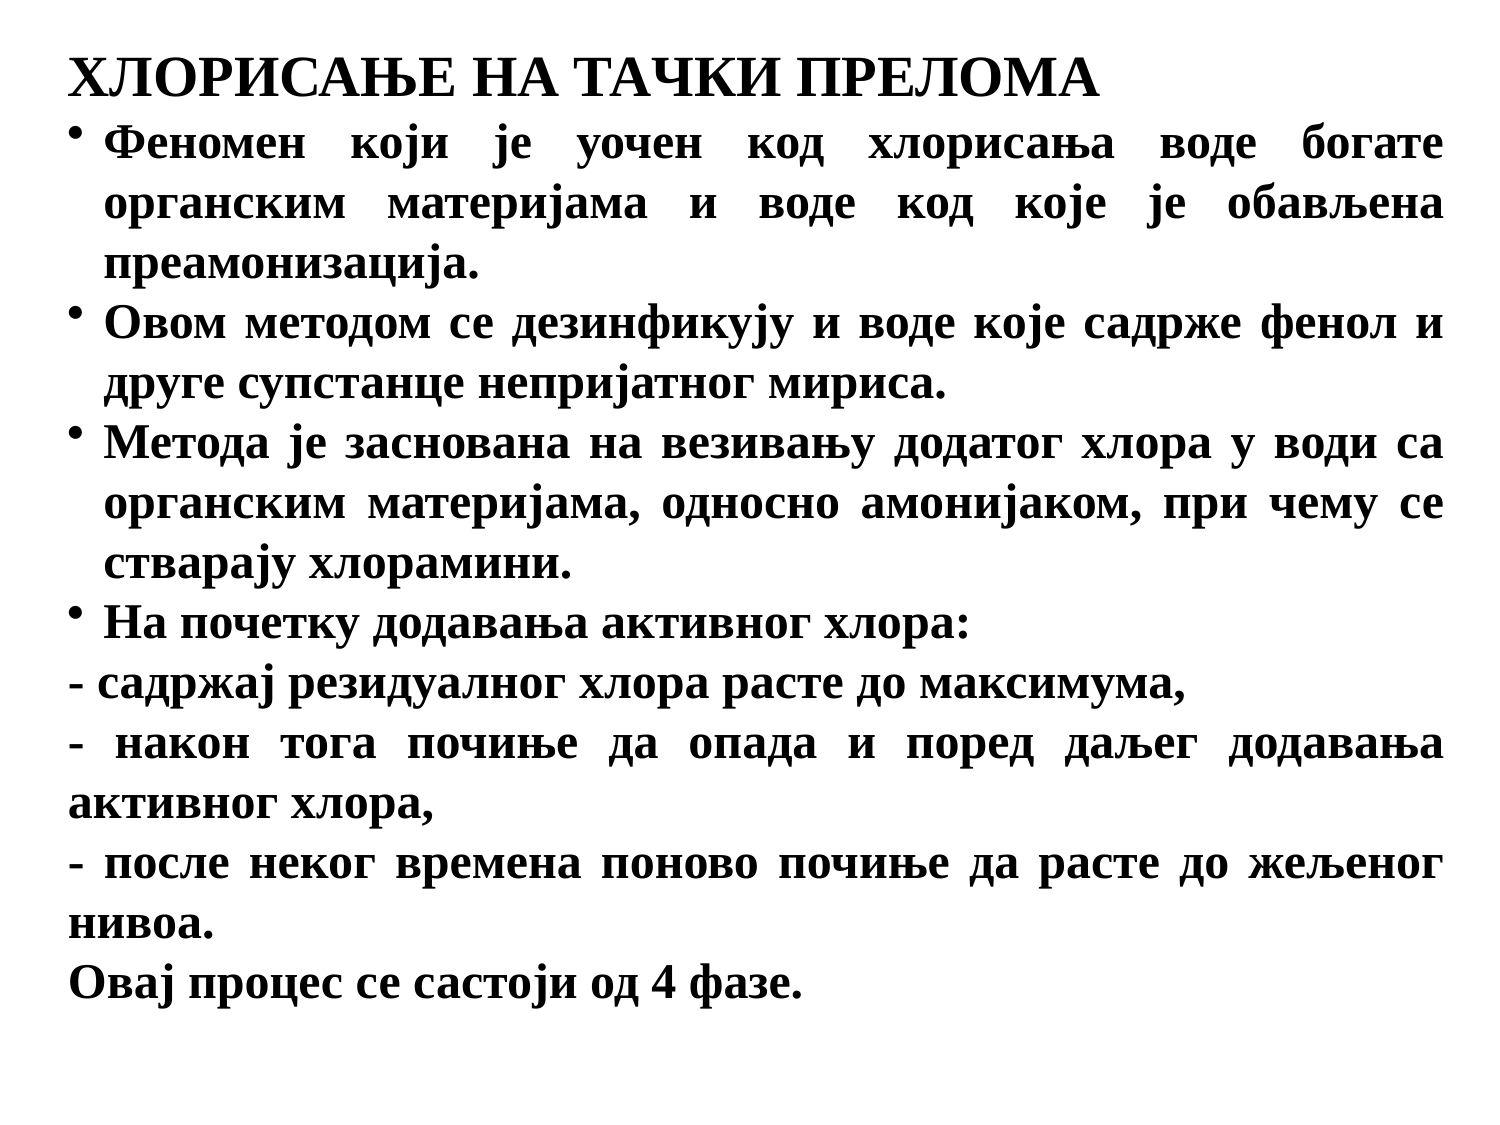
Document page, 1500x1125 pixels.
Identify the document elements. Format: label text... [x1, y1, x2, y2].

text_box ХЛОРИСАЊЕ НА ТАЧКИ ПРЕЛОМА Феномен који је уочен код хлорисања воде богате органским материјама и воде код које је обављена преамонизација. Овом методом се дезинфикују и воде које садрже фенол и друге супстанце непријатног мириса. Метода је заснована на везивању додатог хлора у води са органским материјама, односно амонијаком, при чему се стварају хлорамини. На почетку додавања активног хлора: - садржај резидуалног хлора расте до максимума, - након тога почиње да опада и поред даљег додавања активног хлора, - после неког времена поново почиње да расте до жељеног нивоа. Овај процес се састоји од 4 фазе. [53, 31, 1459, 1016]
